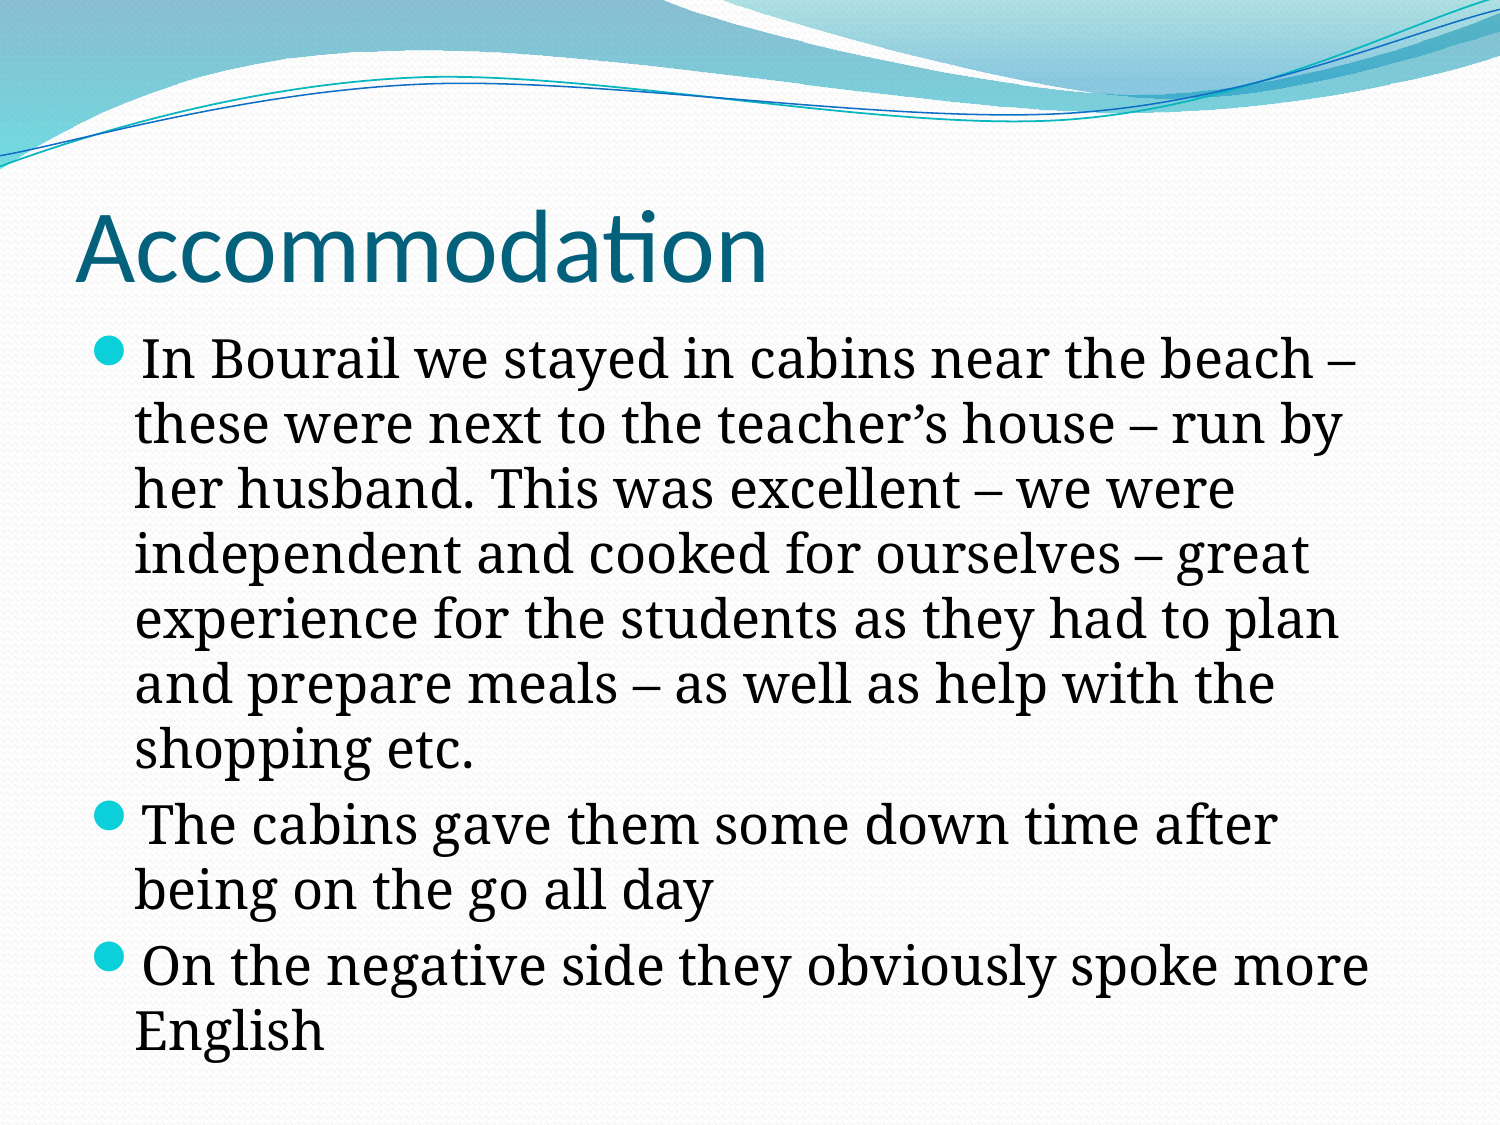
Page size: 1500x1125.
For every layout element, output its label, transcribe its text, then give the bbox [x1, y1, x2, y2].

list In Bourail we stayed in cabins near the beach – these were next to the teacher’s house – run by her husband. This was excellent – we were independent and cooked for ourselves – great experience for the students as they had to plan and prepare meals – as well as help with the shopping etc. The cabins gave them some down time after being on the go all day On the negative side they obviously spoke more English [75, 317, 1425, 1038]
title Accommodation [75, 115, 1425, 303]
